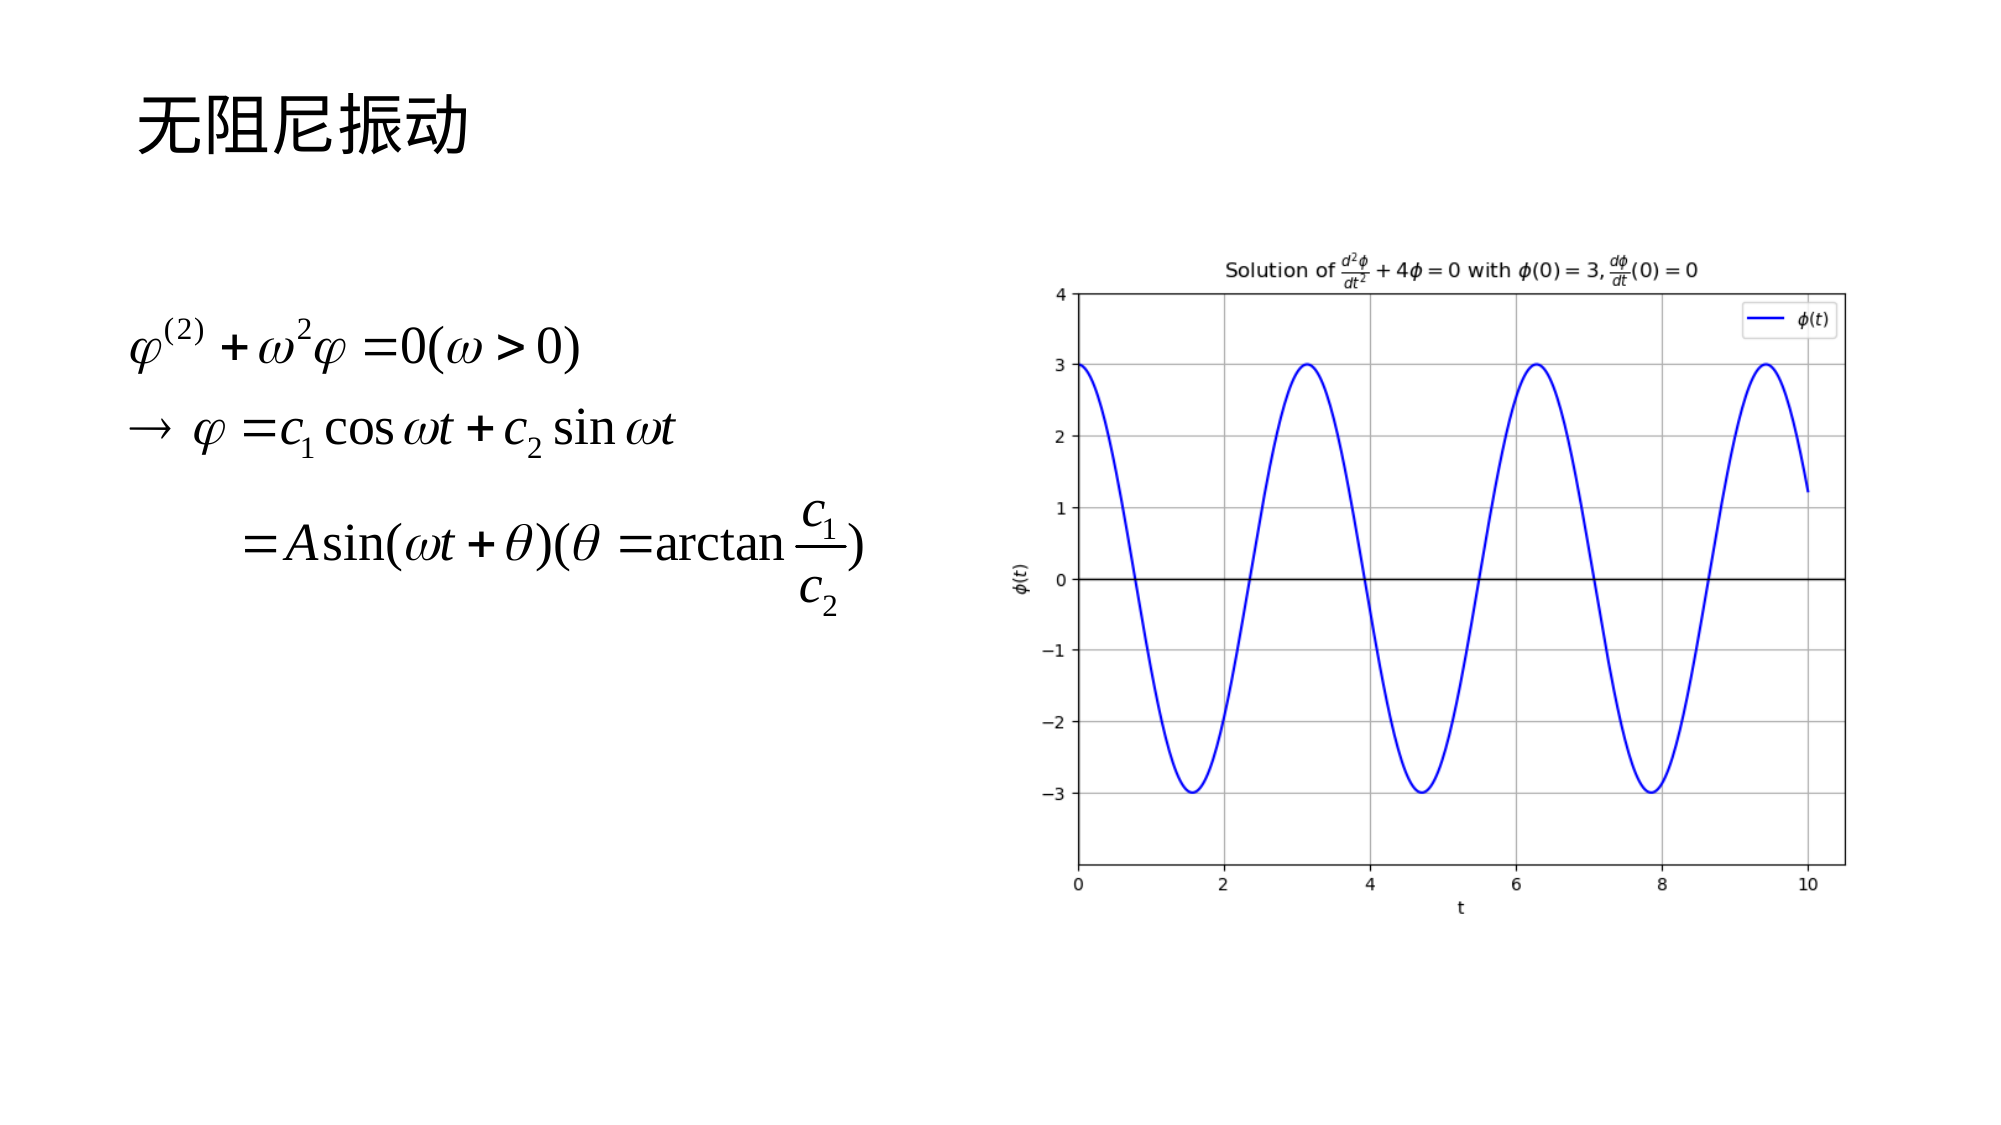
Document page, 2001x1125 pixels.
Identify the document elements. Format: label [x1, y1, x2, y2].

text_box [122, 75, 875, 628]
picture [999, 239, 1856, 930]
